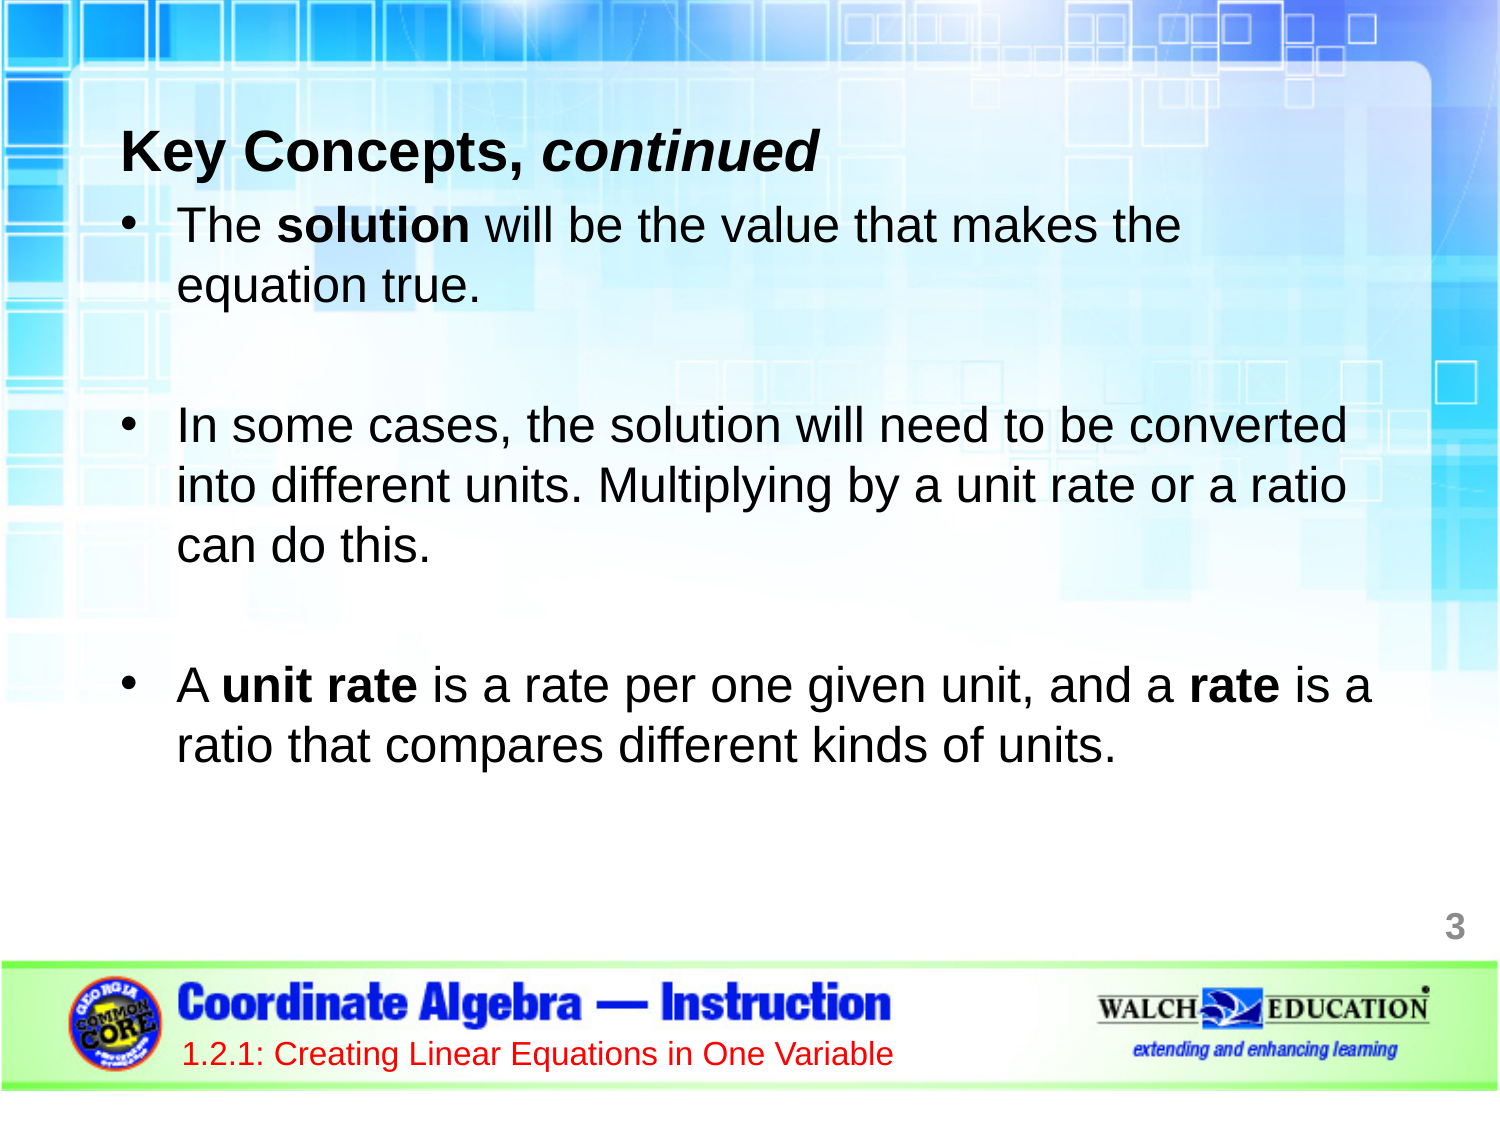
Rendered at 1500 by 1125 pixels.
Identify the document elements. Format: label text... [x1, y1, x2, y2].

list 1.2.1: Creating Linear Equations in One Variable [166, 1024, 1074, 1069]
subtitle Key Concepts, continued The solution will be the value that makes the equation true. In some cases, the solution will need to be converted into different units. Multiplying by a unit rate or a ratio can do this. A unit rate is a rate per one given unit, and a rate is a ratio that compares different kinds of units. [105, 105, 1394, 925]
slide_number 3 [1361, 901, 1481, 949]
picture [1, 0, 1500, 1091]
